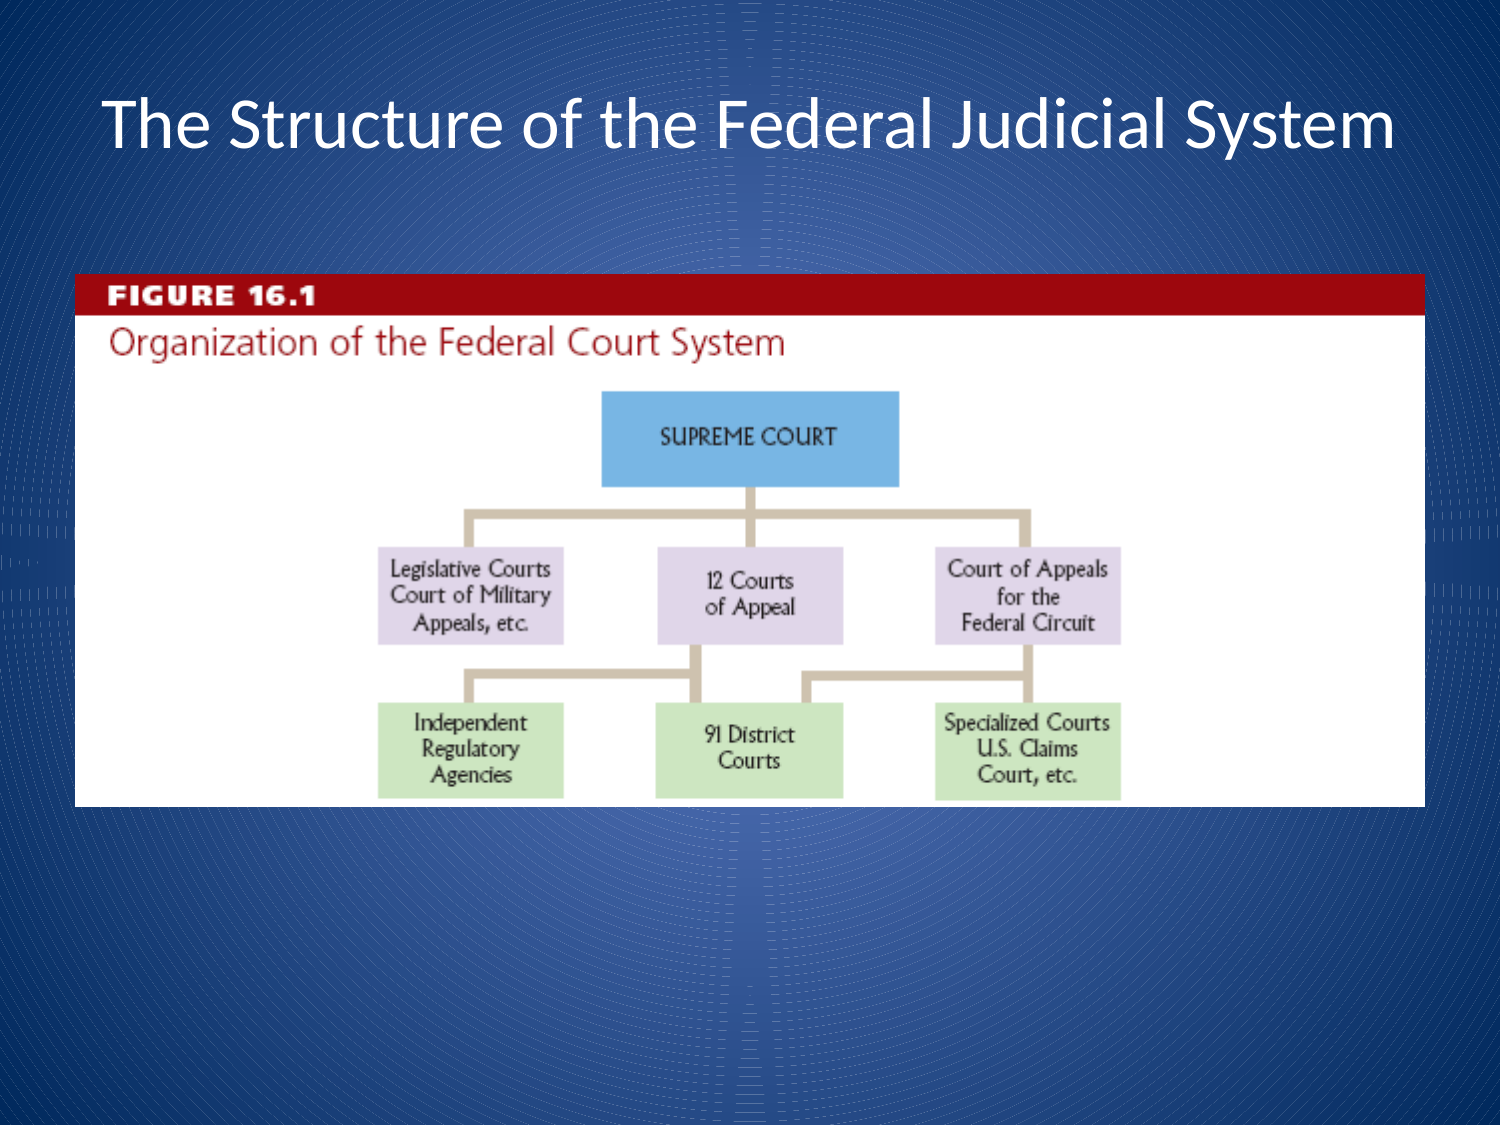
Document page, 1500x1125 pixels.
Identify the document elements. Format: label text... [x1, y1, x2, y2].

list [74, 274, 1426, 808]
title The Structure of the Federal Judicial System [75, 24, 1425, 213]
